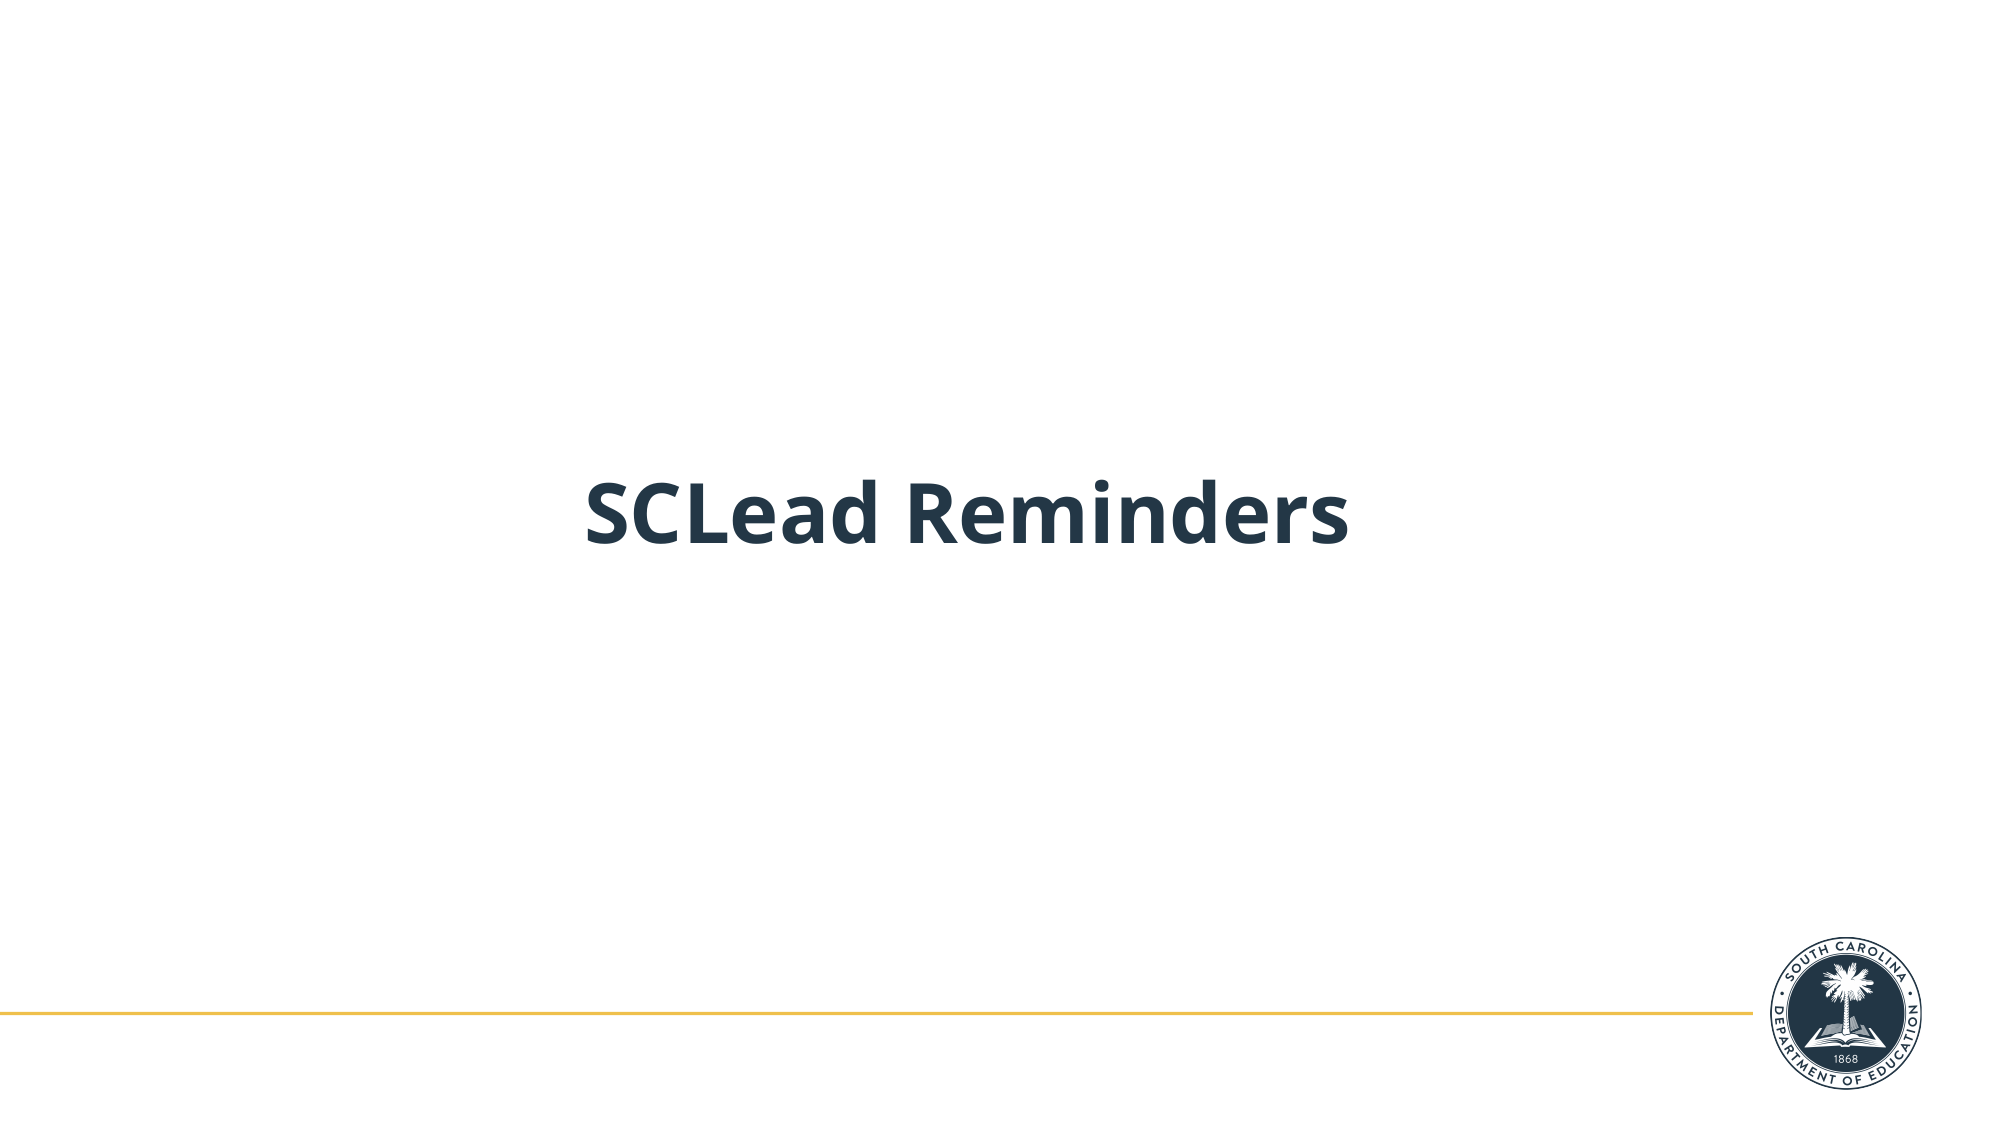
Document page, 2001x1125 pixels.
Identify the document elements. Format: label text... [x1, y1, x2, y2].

title SCLead Reminders [183, 490, 1753, 679]
text_box [1770, 937, 1922, 1090]
